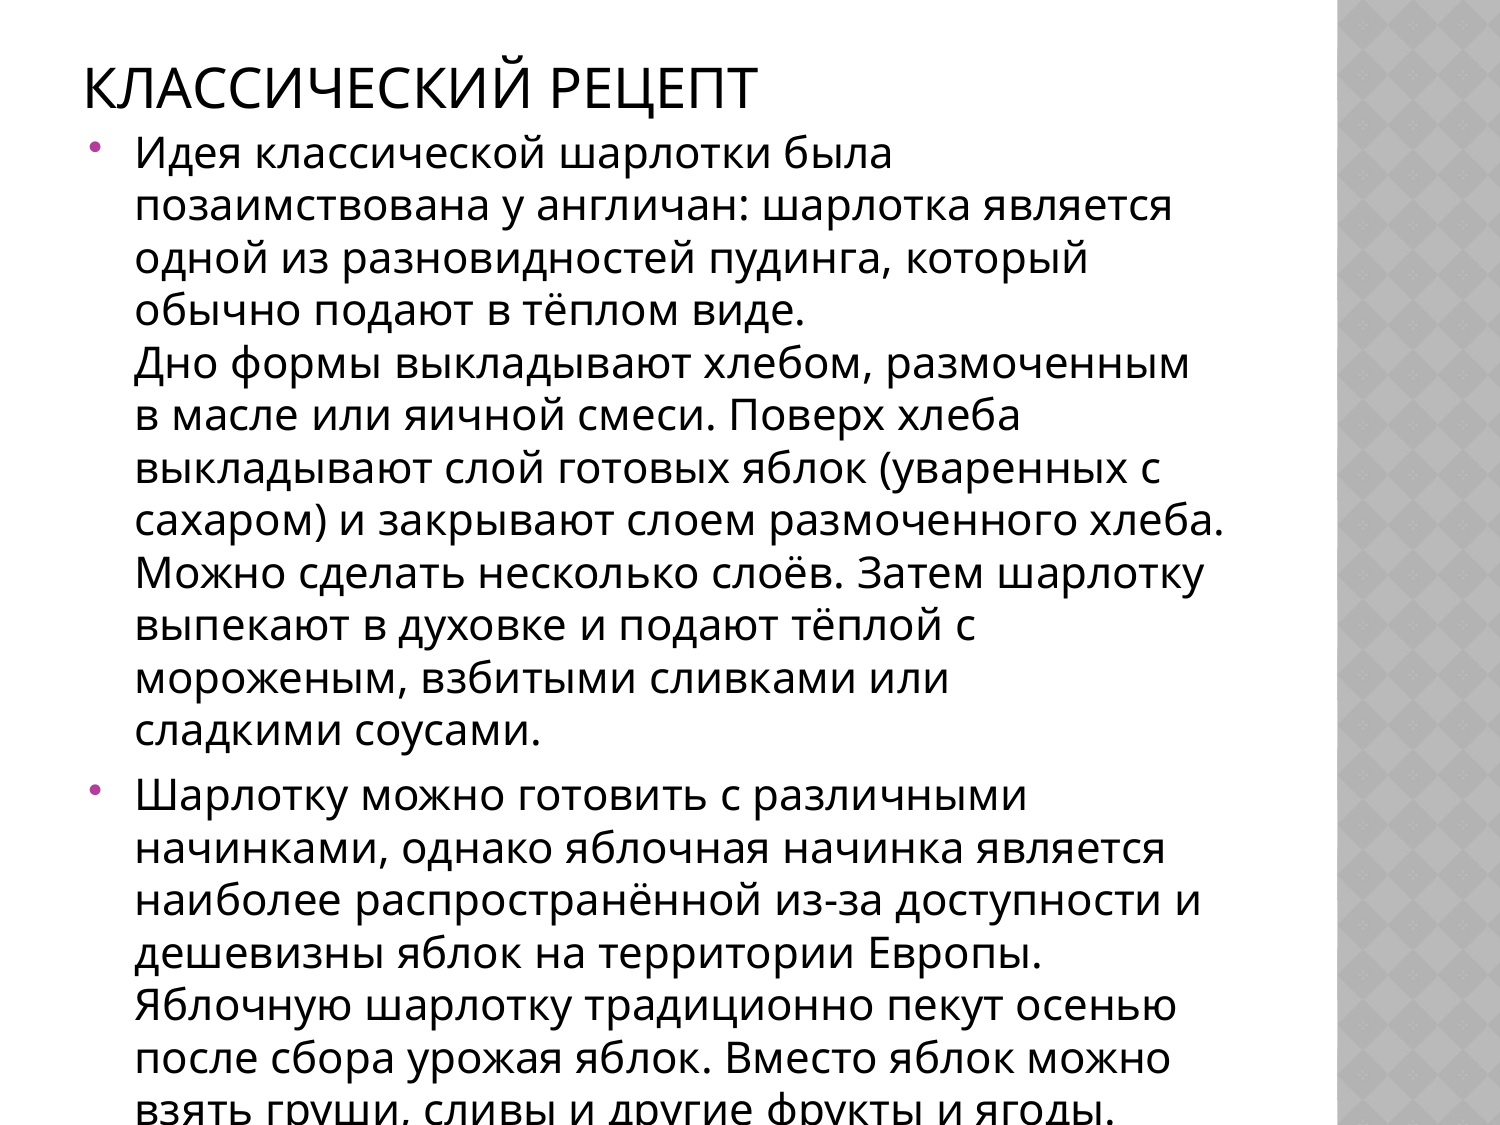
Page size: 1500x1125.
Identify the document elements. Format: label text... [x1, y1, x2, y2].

list Идея классической шарлотки была позаимствована у англичан: шарлотка является одной из разновидностей пудинга, который обычно подают в тёплом виде. Дно формы выкладывают хлебом, размоченным в масле или яичной смеси. Поверх хлеба выкладывают слой готовых яблок (уваренных с сахаром) и закрывают слоем размоченного хлеба. Можно сделать несколько слоёв. Затем шарлотку выпекают в духовке и подают тёплой с мороженым, взбитыми сливками или сладкими соусами. Шарлотку можно готовить с различными начинками, однако яблочная начинка является наиболее распространённой из-за доступности и дешевизны яблок на территории Европы. Яблочную шарлотку традиционно пекут осенью после сбора урожая яблок. Вместо яблок можно взять груши, сливы и другие фрукты и ягоды. Также можно заменить фруктовый слой на крем или шоколадный мусс. [75, 117, 1263, 1059]
title Классический рецепт [75, 52, 1263, 117]
